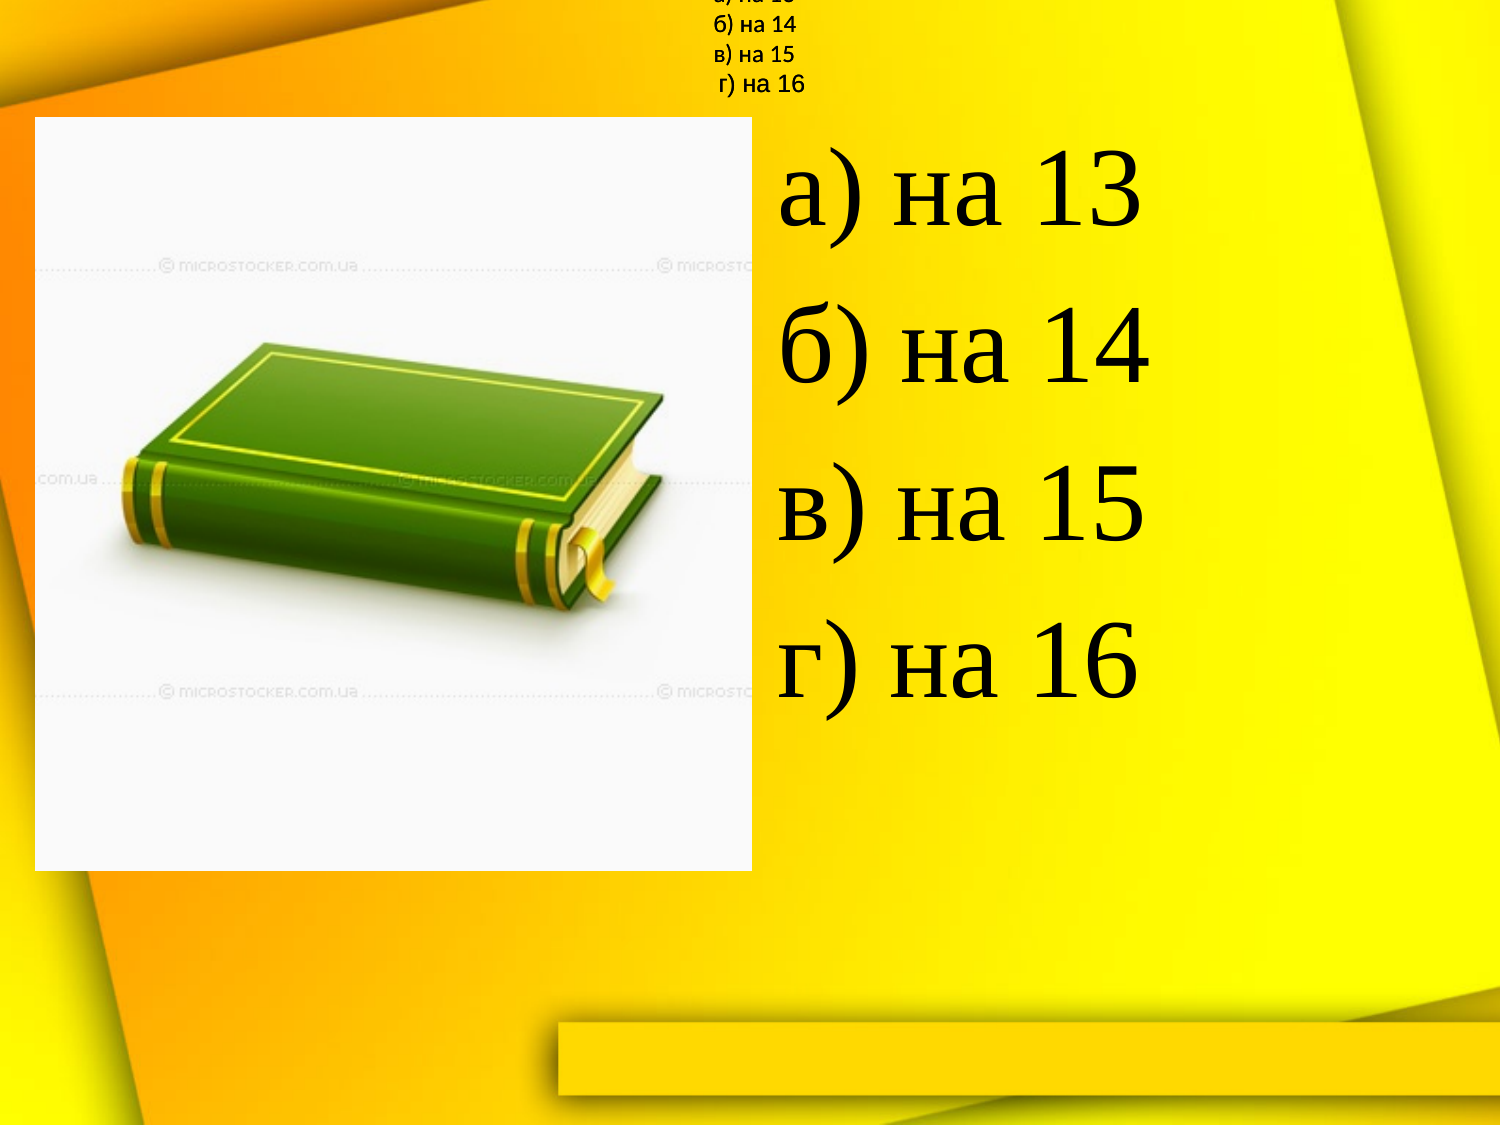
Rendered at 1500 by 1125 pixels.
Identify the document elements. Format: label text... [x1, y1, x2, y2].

list а) на 13 б) на 14 в) на 15 г) на 16 [762, 105, 1466, 634]
text_box а) на 13 б) на 14 в) на 15 г) на 16 [675, 0, 825, 105]
picture [0, 0, 1500, 1125]
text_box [34, 116, 752, 872]
